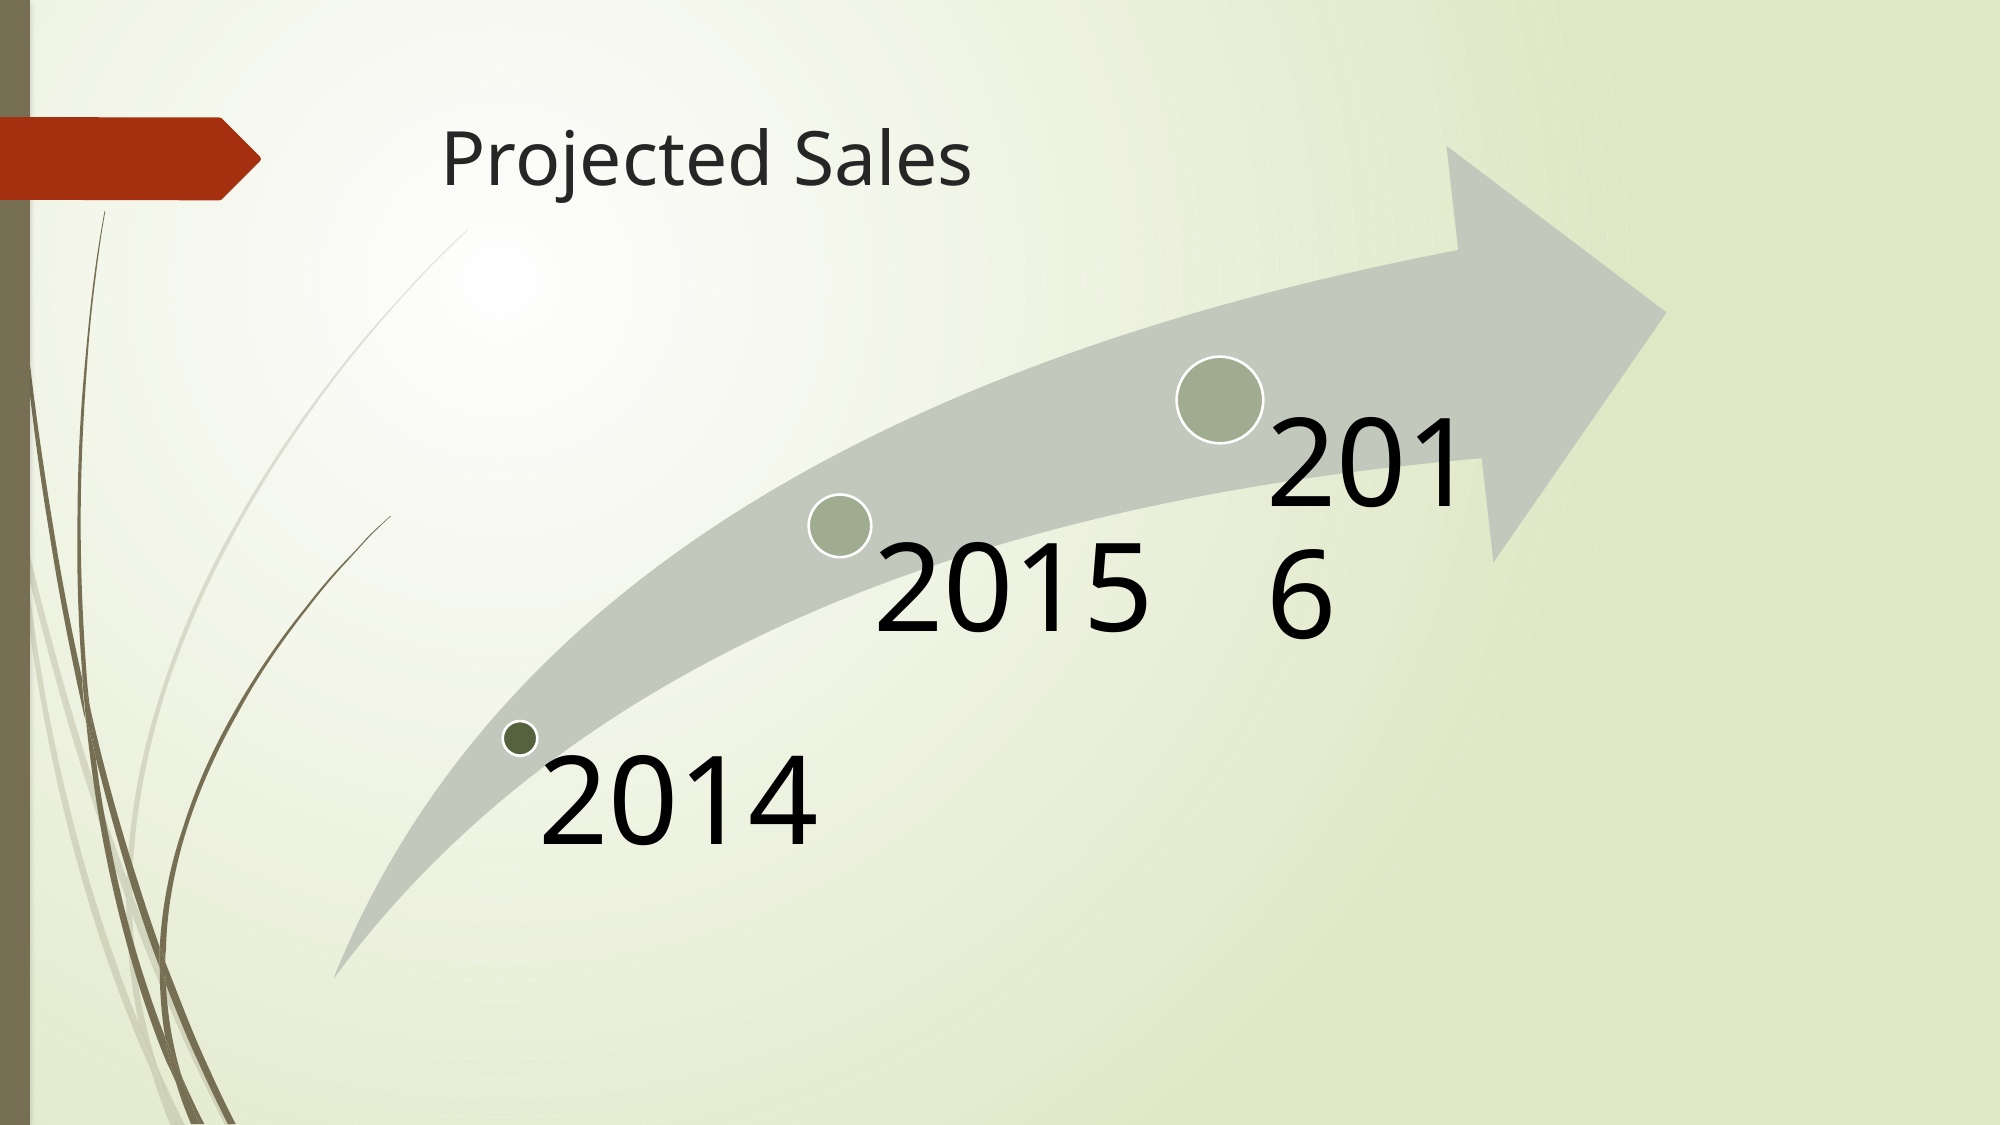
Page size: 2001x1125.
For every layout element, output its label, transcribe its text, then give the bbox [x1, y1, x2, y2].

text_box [332, 117, 1667, 1008]
title Projected Sales [425, 102, 1888, 313]
